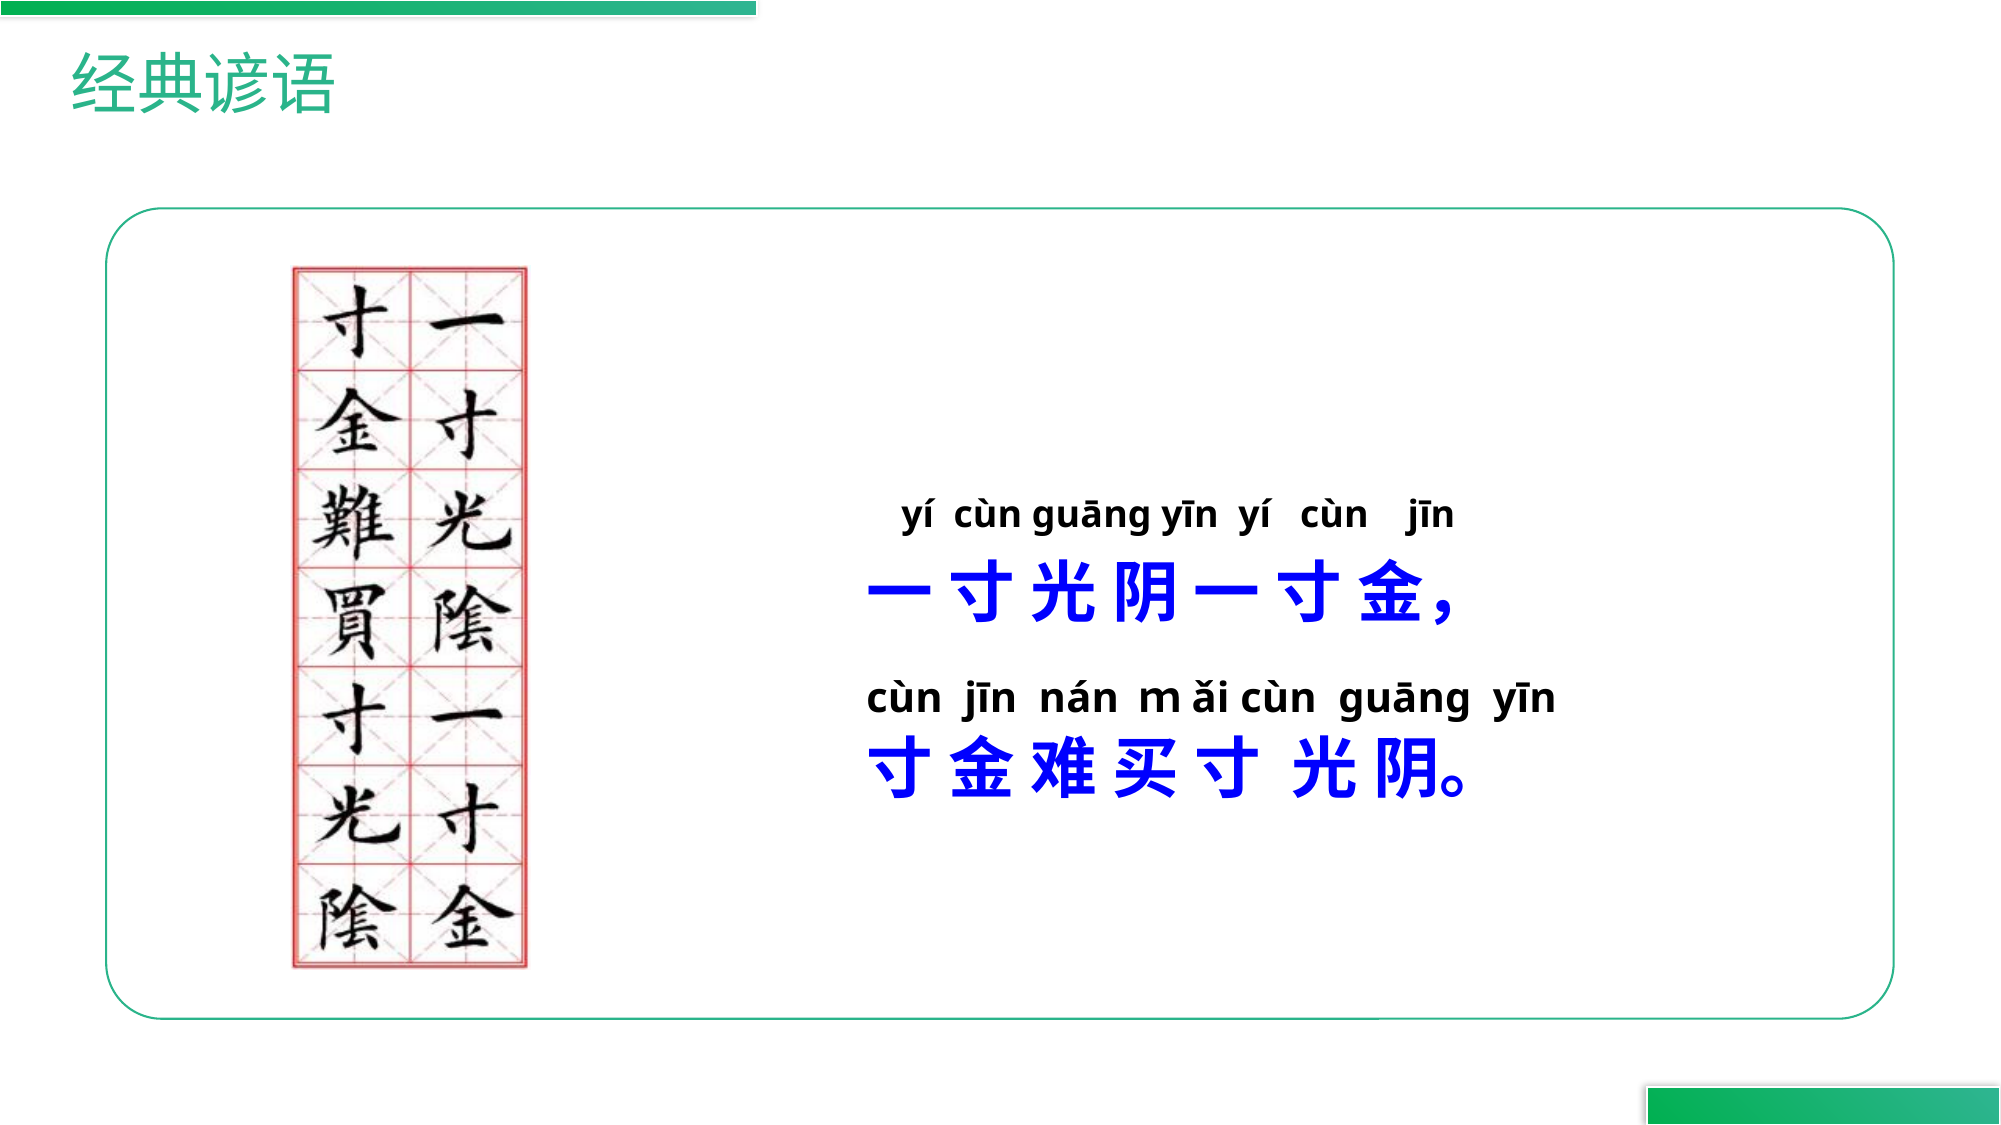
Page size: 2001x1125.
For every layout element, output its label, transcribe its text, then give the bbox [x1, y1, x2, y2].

text_box 一 寸 光 阴 一 寸 金， 寸 金 难 买 寸 光 阴。 [851, 729, 1602, 813]
text_box 一 寸 光 阴 一 寸 金， 寸 金 难 买 寸 光 阴。 [851, 446, 1602, 563]
text_box cùn jīn nán ｍǎi cùn ɡuānɡ yīn [851, 563, 1602, 729]
picture [290, 265, 531, 971]
list 经典谚语 [55, 43, 509, 126]
text_box yí cùn ɡuānɡ yīn yí cùn jīn [886, 377, 1553, 543]
